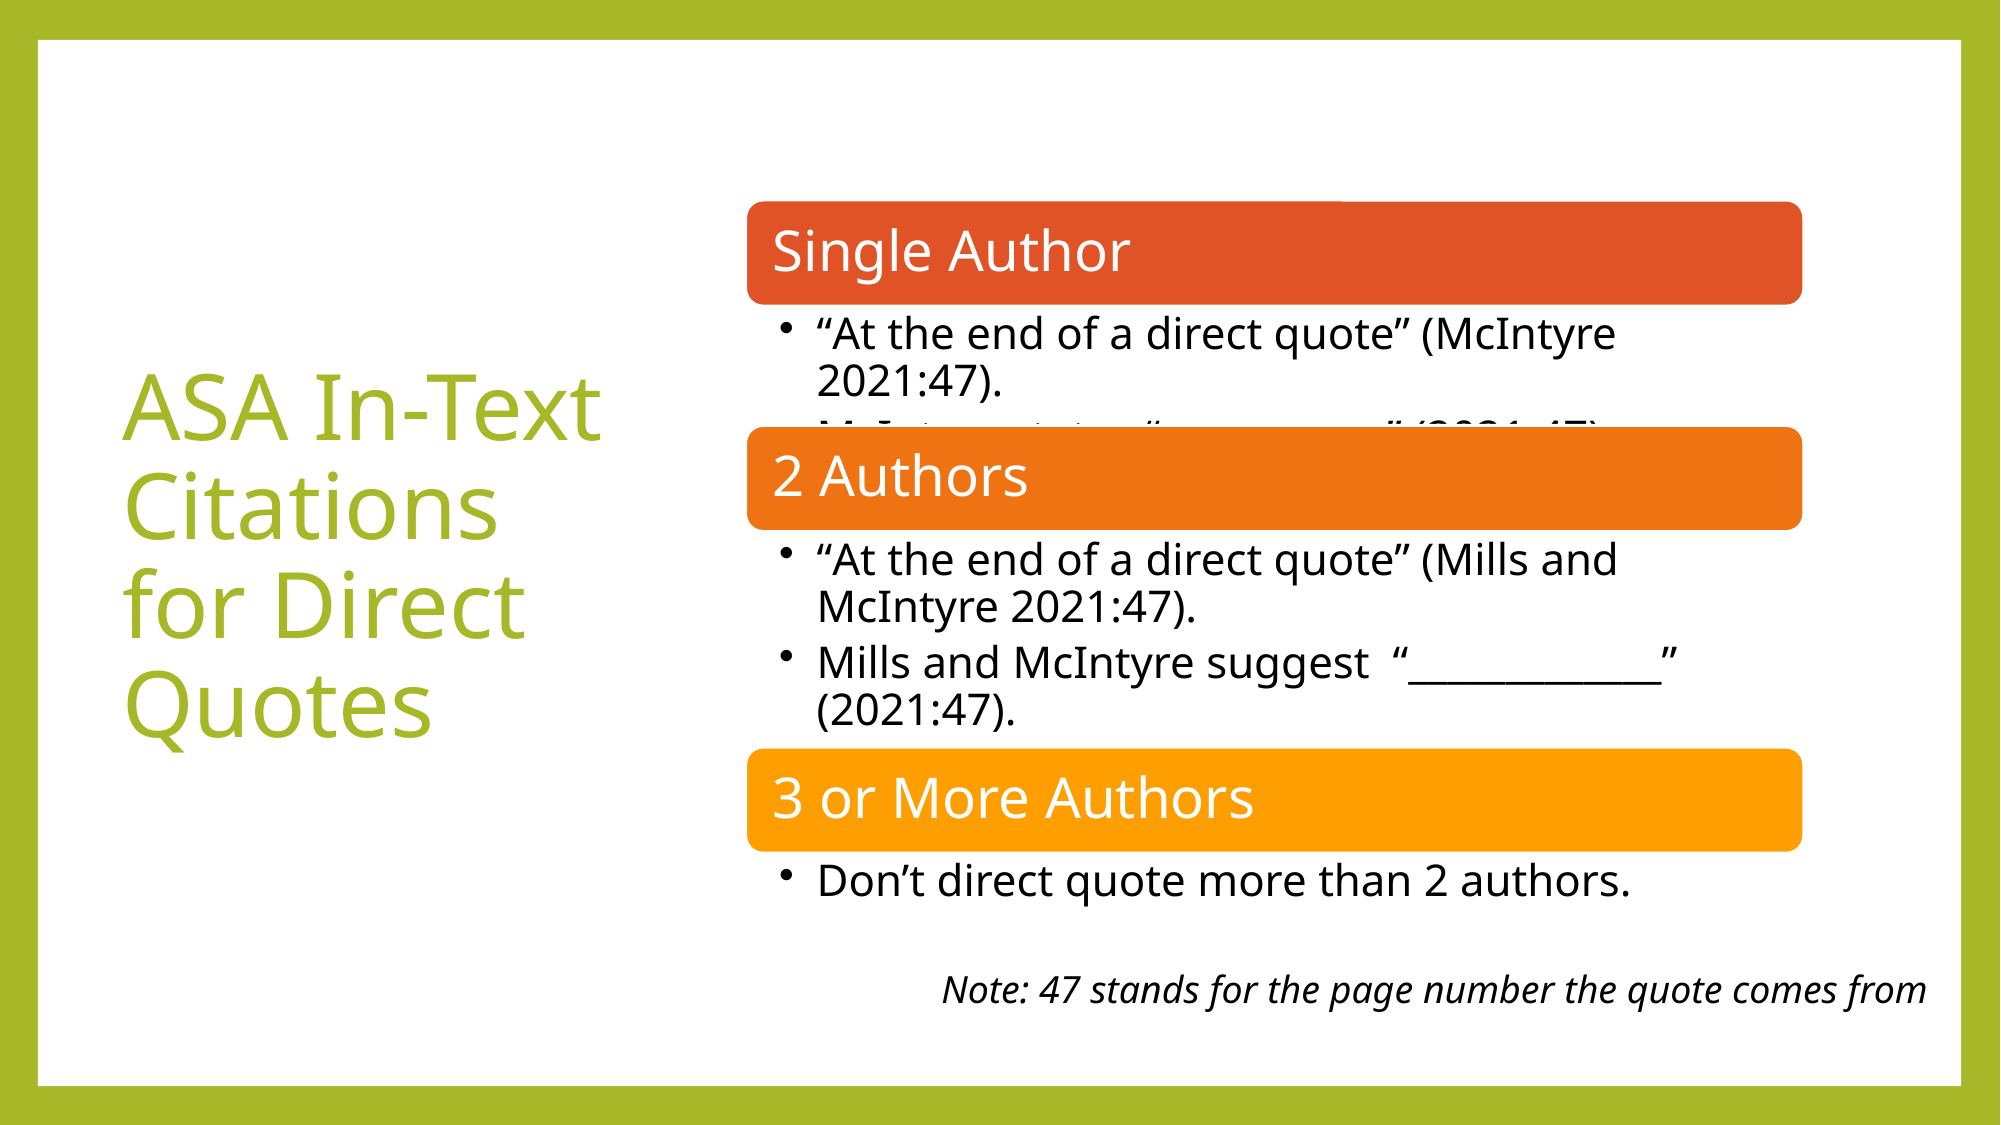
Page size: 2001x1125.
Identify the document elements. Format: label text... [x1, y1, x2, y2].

title ASA In-Text Citations for Direct Quotes [107, 99, 659, 1020]
text_box Note: 47 stands for the page number the quote comes from [926, 958, 1944, 1019]
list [745, 196, 1805, 931]
